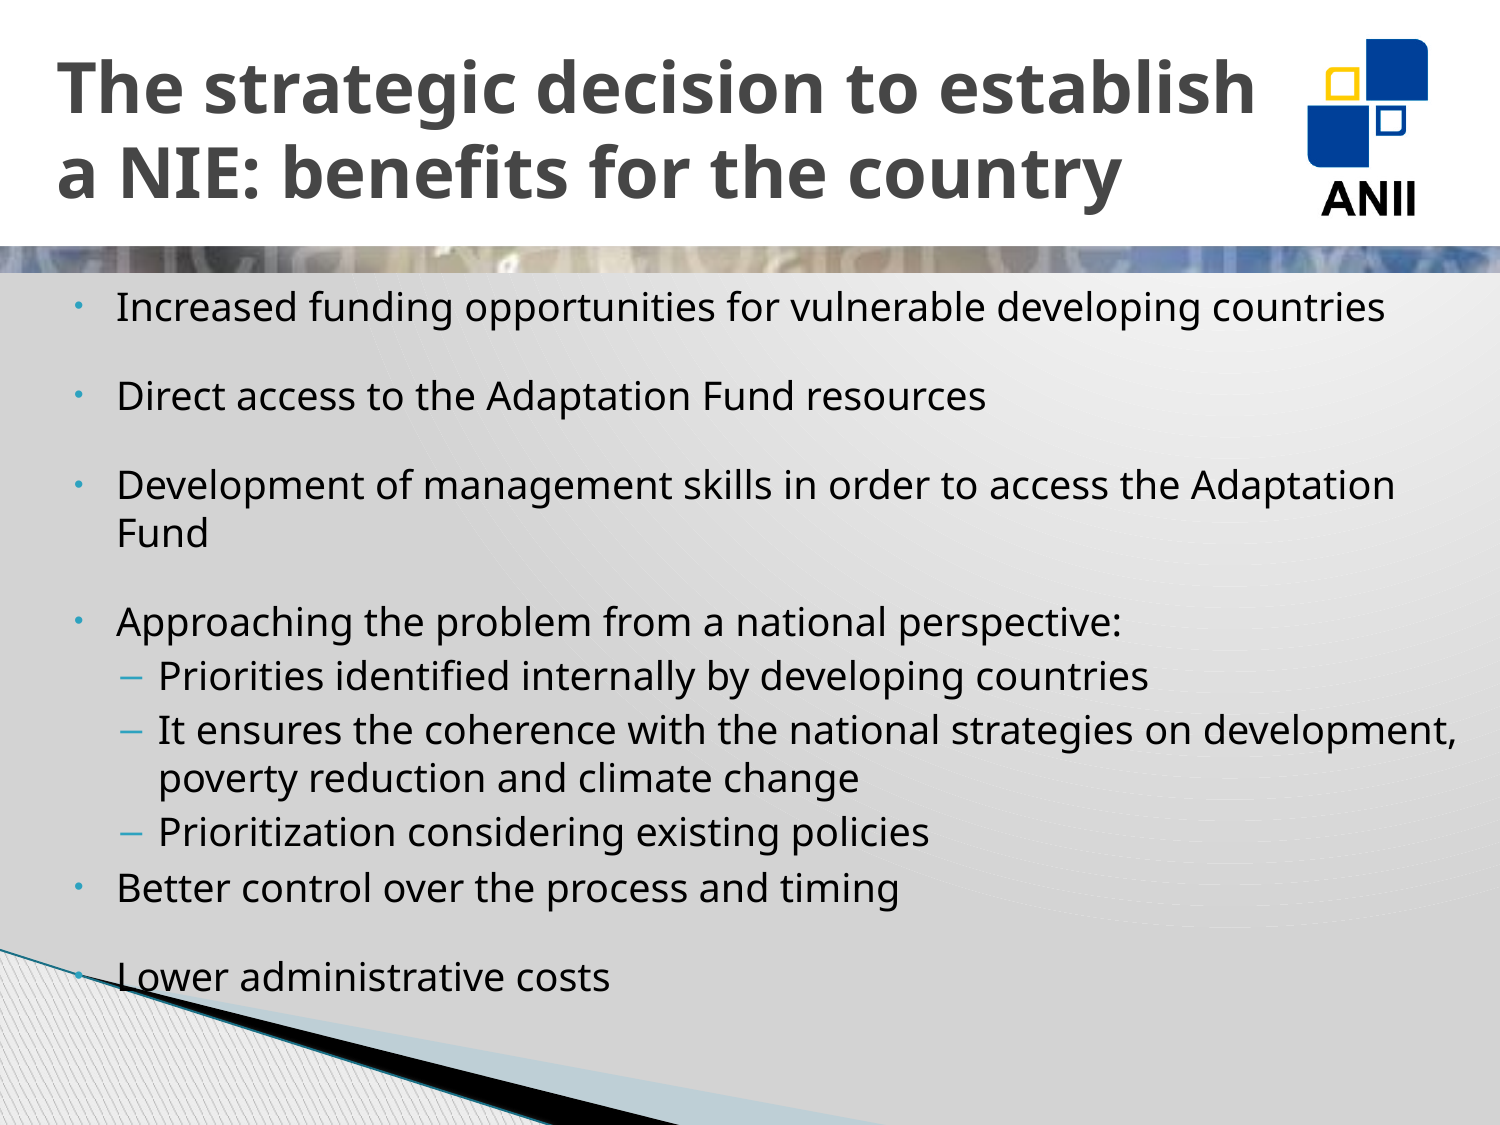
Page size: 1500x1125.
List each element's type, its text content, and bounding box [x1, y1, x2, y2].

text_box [0, 0, 1500, 274]
list Increased funding opportunities for vulnerable developing countries Direct access to the Adaptation Fund resources Development of management skills in order to access the Adaptation Fund Approaching the problem from a national perspective: Priorities identified internally by developing countries It ensures the coherence with the national strategies on development, poverty reduction and climate change Prioritization considering existing policies Better control over the process and timing Lower administrative costs [40, 282, 1500, 1125]
